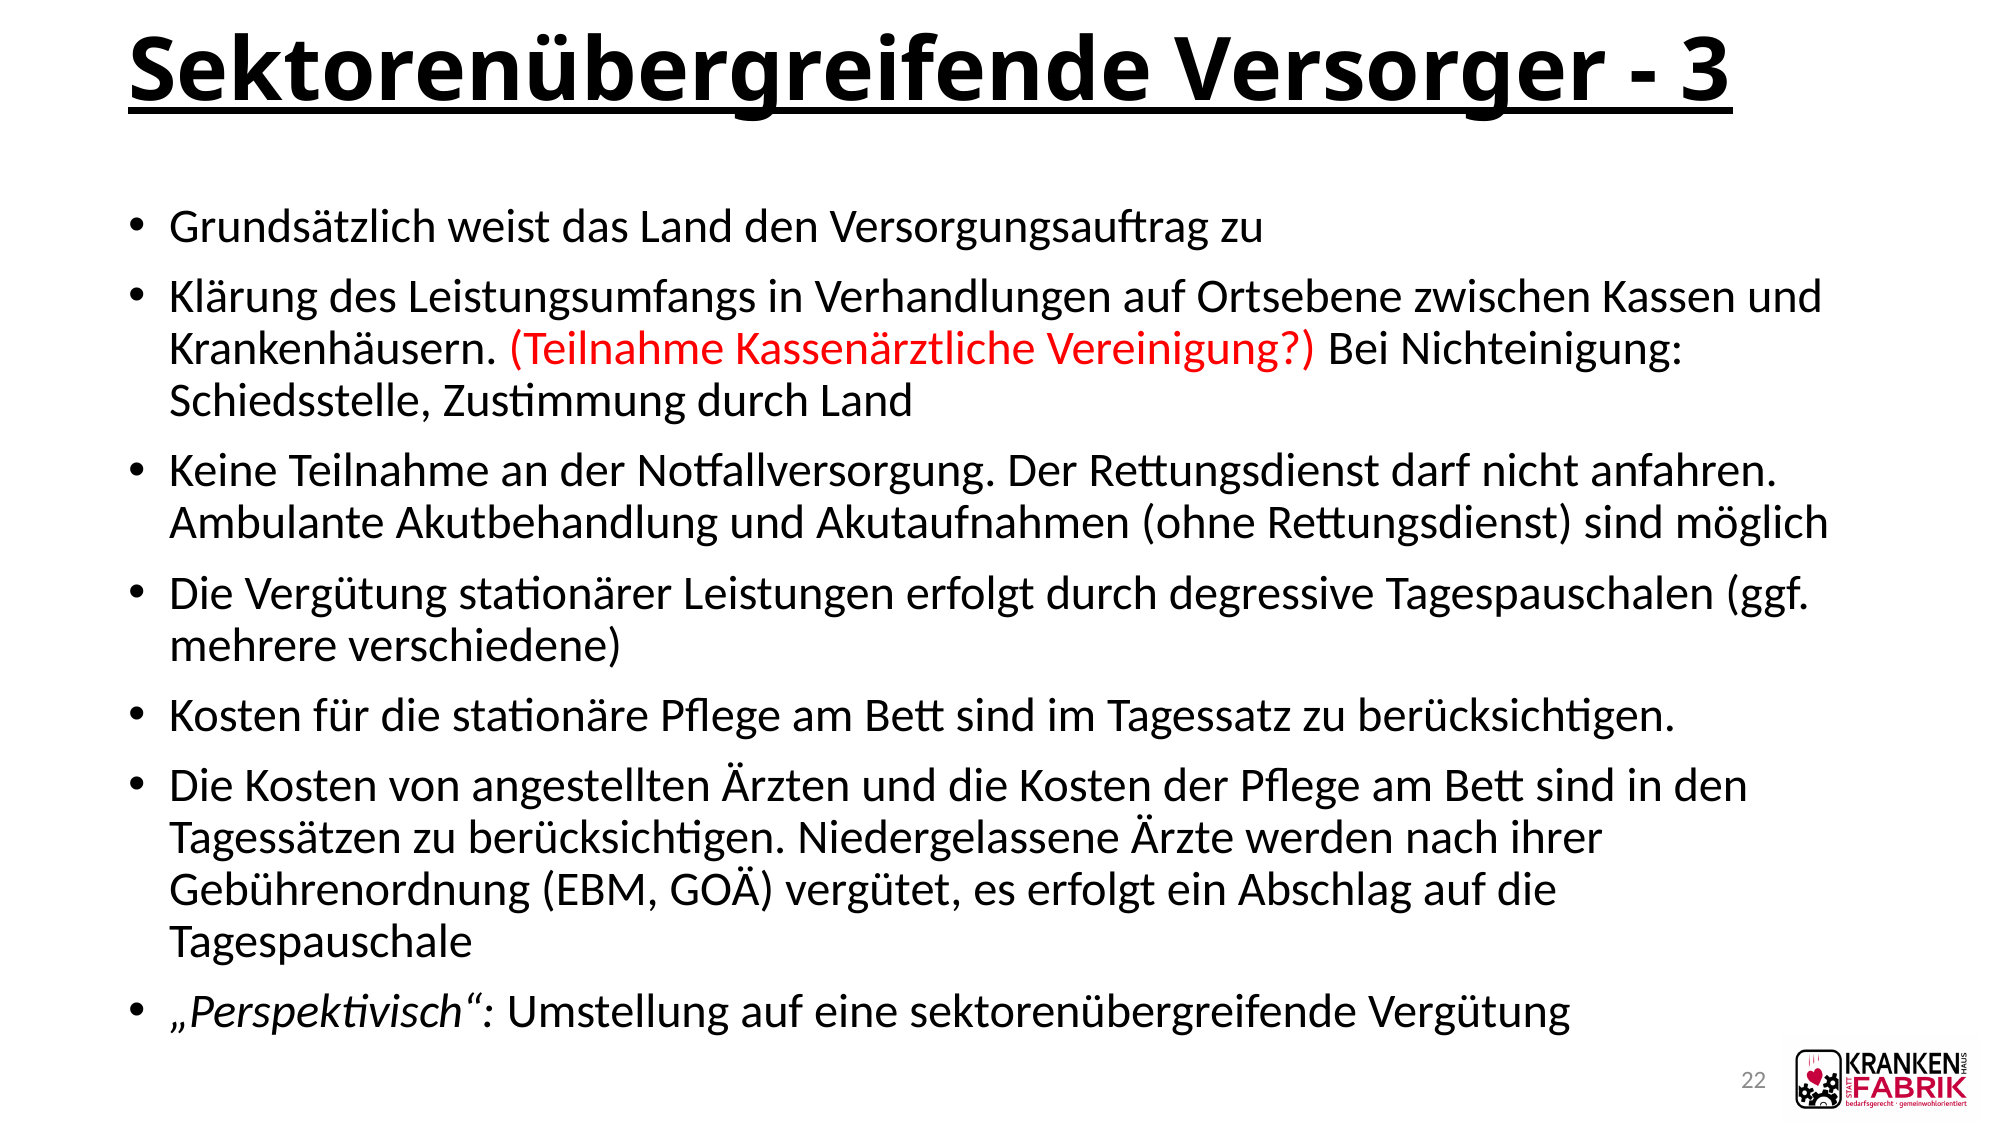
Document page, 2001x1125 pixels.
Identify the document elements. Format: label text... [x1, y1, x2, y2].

slide_number 22 [1331, 1049, 1782, 1109]
picture [1781, 1035, 1981, 1123]
title Sektorenübergreifende Versorger - 3 [113, 16, 1917, 234]
list Grundsätzlich weist das Land den Versorgungsauftrag zu Klärung des Leistungsumfangs in Verhandlungen auf Ortsebene zwischen Kassen und Krankenhäusern. (Teilnahme Kassenärztliche Vereinigung?) Bei Nichteinigung: Schiedsstelle, Zustimmung durch Land Keine Teilnahme an der Notfallversorgung. Der Rettungsdienst darf nicht anfahren. Ambulante Akutbehandlung und Akutaufnahmen (ohne Rettungsdienst) sind möglich Die Vergütung stationärer Leistungen erfolgt durch degressive Tagespauschalen (ggf. mehrere verschiedene) Kosten für die stationäre Pflege am Bett sind im Tagessatz zu berücksichtigen. Die Kosten von angestellten Ärzten und die Kosten der Pflege am Bett sind in den Tagessätzen zu berücksichtigen. Niedergelassene Ärzte werden nach ihrer Gebührenordnung (EBM, GOÄ) vergütet, es erfolgt ein Abschlag auf die Tagespauschale „Perspektivisch“: Umstellung auf eine sektorenübergreifende Vergütung [113, 193, 1863, 1081]
